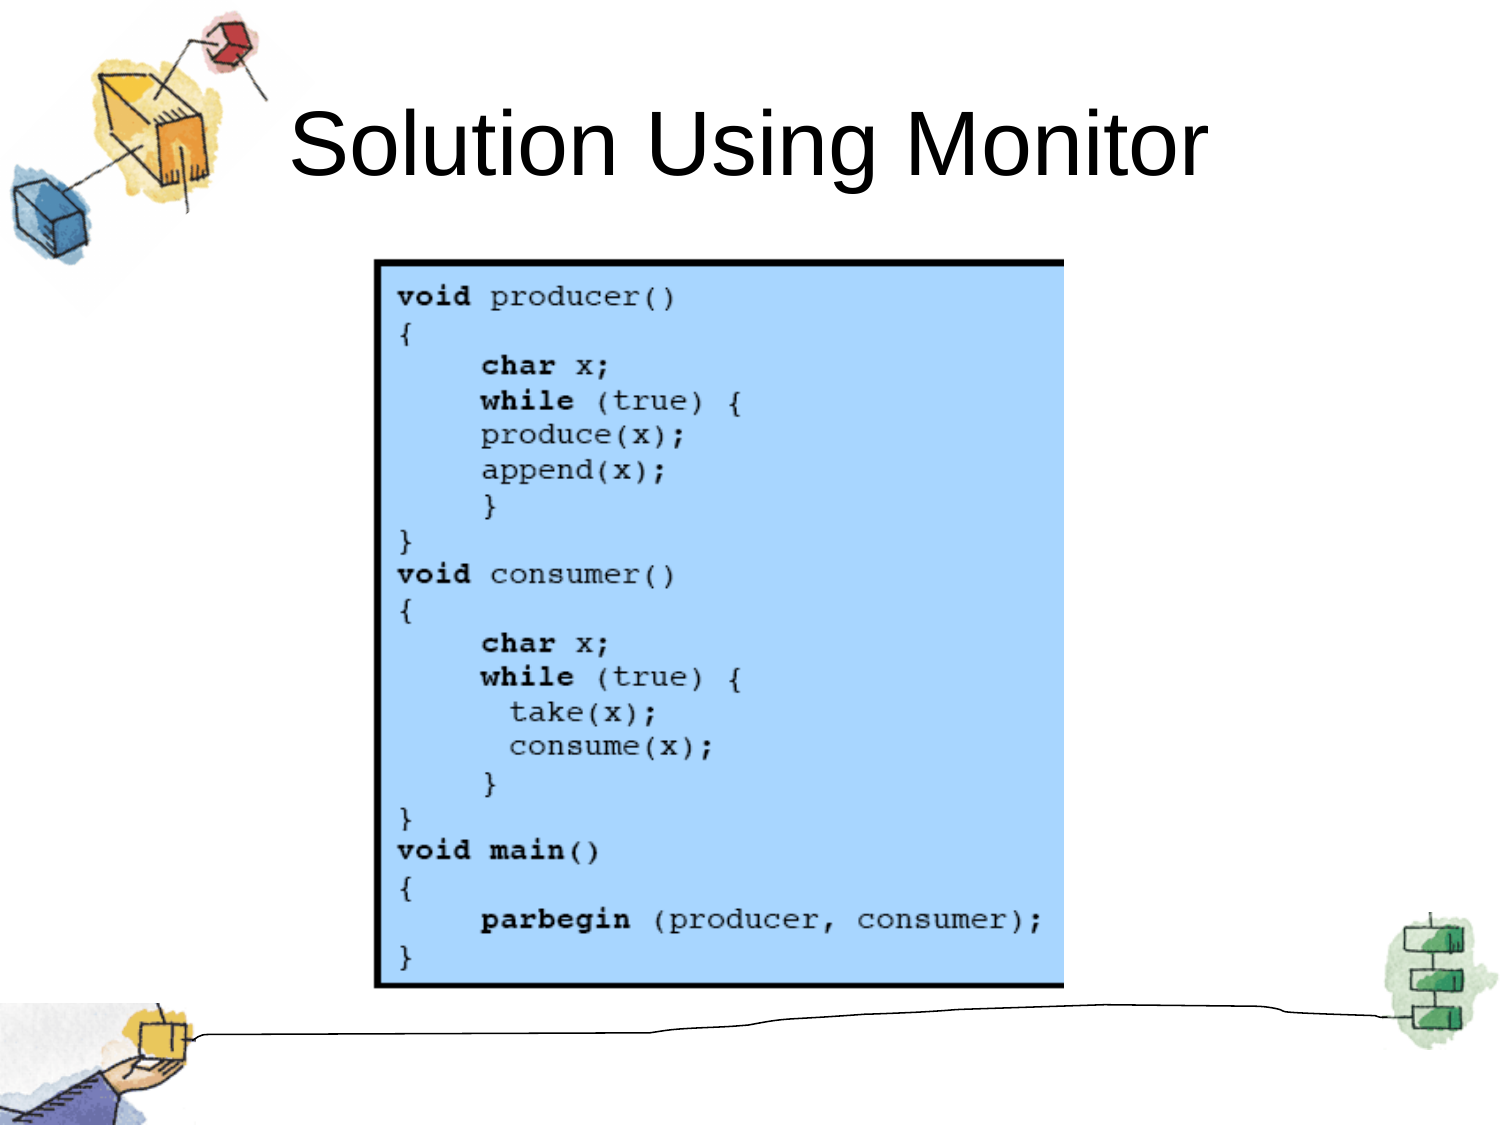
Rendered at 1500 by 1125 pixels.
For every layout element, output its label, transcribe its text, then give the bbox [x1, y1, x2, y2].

title Solution Using Monitor [74, 44, 1426, 233]
picture [1382, 912, 1500, 1050]
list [362, 249, 1064, 1001]
picture [0, 1003, 196, 1125]
picture [0, 85, 167, 316]
picture [114, 0, 274, 44]
